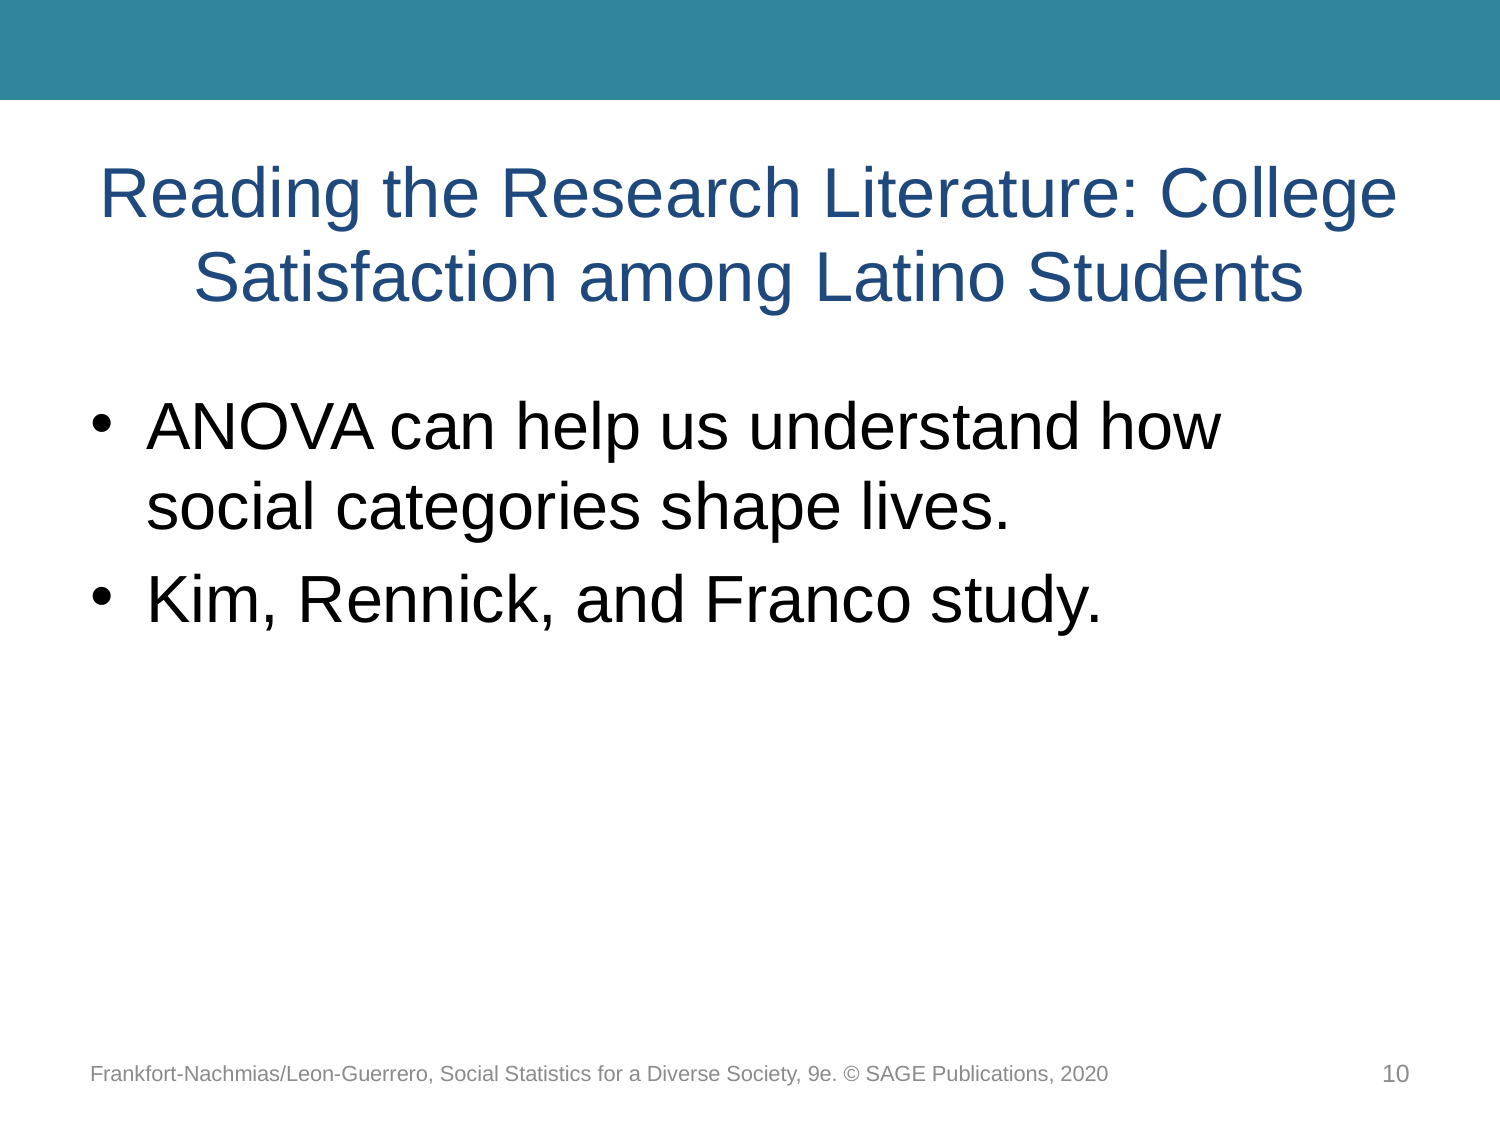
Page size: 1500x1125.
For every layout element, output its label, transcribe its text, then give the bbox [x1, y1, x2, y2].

footer Frankfort-Nachmias/Leon-Guerrero, Social Statistics for a Diverse Society, 9e. © SAGE Publications, 2020 [75, 1042, 1313, 1103]
slide_number 10 [1350, 1042, 1425, 1103]
list ANOVA can help us understand how social categories shape lives. Kim, Rennick, and Franco study. [75, 375, 1425, 1005]
title Reading the Research Literature: College Satisfaction among Latino Students [75, 137, 1425, 325]
